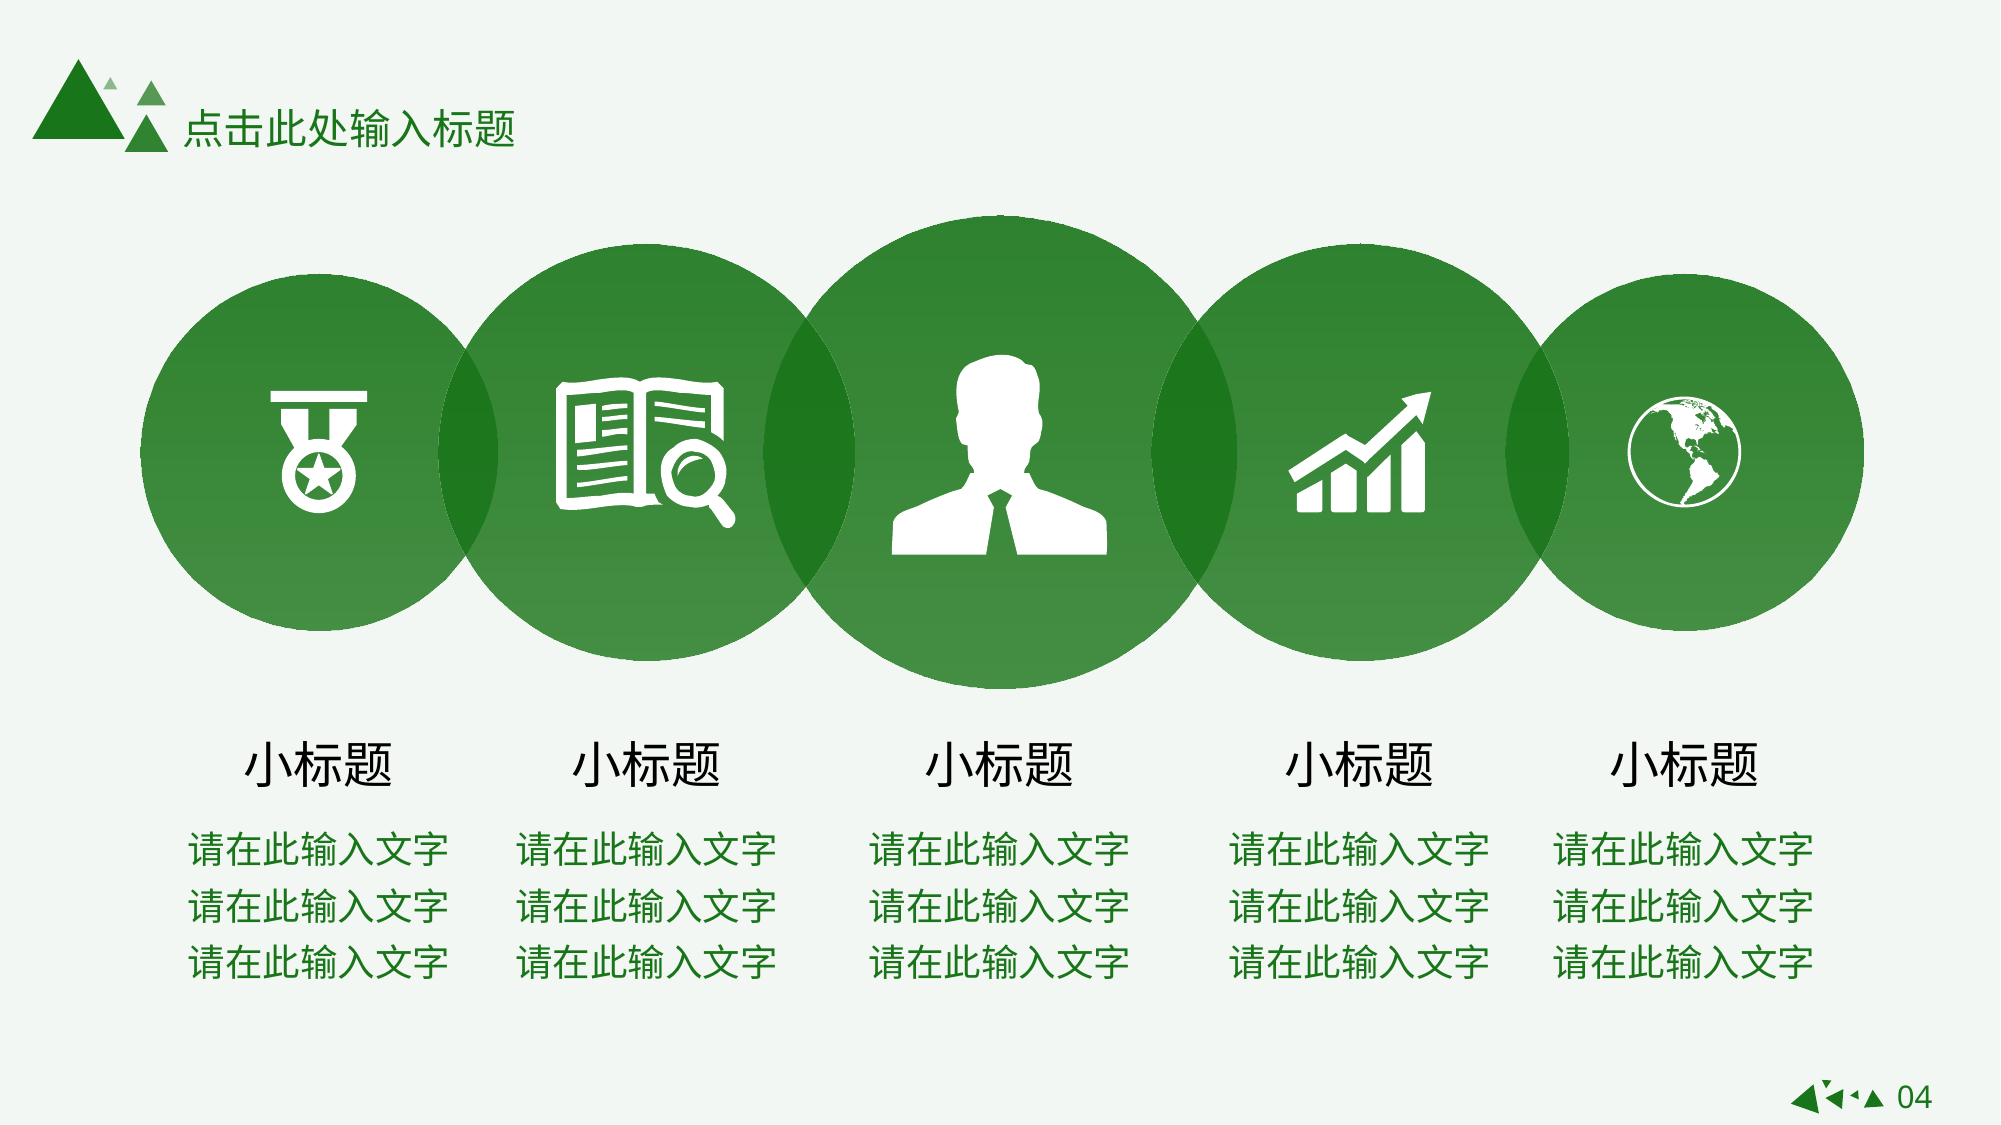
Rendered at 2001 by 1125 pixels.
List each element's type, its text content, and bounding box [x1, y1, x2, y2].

text_box [1850, 1090, 1859, 1100]
text_box [1790, 1084, 1819, 1114]
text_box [437, 243, 855, 661]
text_box 请在此输入文字请在此输入文字请在此输入文字 [1199, 807, 1520, 992]
text_box [1863, 1089, 1884, 1108]
text_box 请在此输入文字请在此输入文字请在此输入文字 [839, 807, 1161, 992]
text_box 04 [1864, 1070, 1966, 1123]
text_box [1151, 243, 1568, 661]
text_box 小标题 [486, 725, 806, 801]
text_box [763, 215, 1236, 689]
text_box 小标题 [1524, 725, 1844, 801]
text_box 请在此输入文字请在此输入文字请在此输入文字 [1523, 807, 1845, 992]
text_box 请在此输入文字请在此输入文字请在此输入文字 [158, 807, 480, 992]
text_box [32, 59, 125, 139]
text_box [103, 77, 118, 90]
text_box 请在此输入文字请在此输入文字请在此输入文字 [485, 807, 807, 992]
text_box 小标题 [840, 725, 1160, 801]
text_box [124, 114, 169, 152]
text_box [140, 273, 437, 631]
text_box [1568, 273, 1864, 631]
text_box 点击此处输入标题 [167, 95, 531, 160]
text_box 小标题 [159, 725, 479, 801]
text_box [136, 80, 166, 106]
text_box [1825, 1089, 1844, 1109]
text_box 小标题 [1200, 725, 1520, 801]
text_box [1821, 1079, 1832, 1089]
